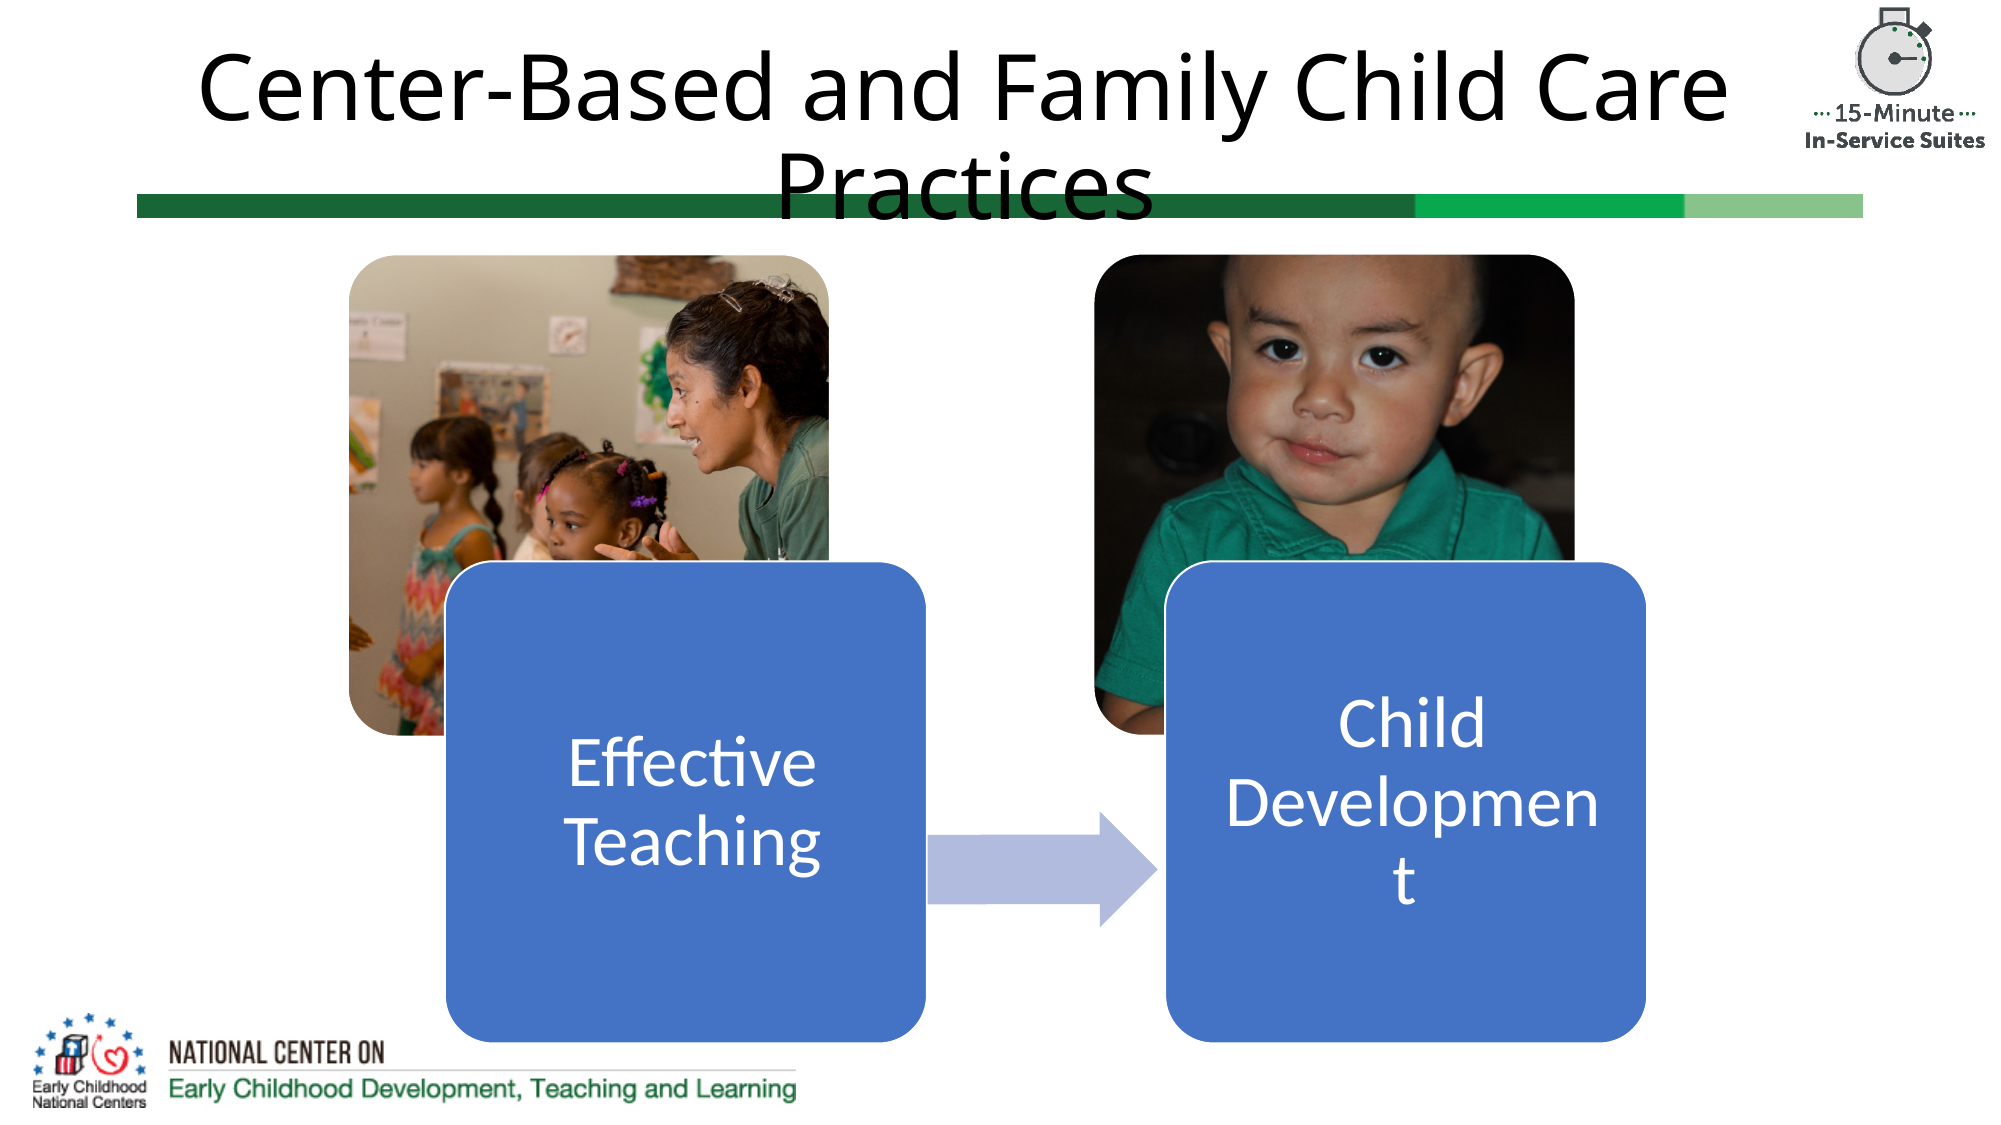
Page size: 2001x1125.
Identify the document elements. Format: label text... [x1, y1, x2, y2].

title Center-Based and Family Child Care Practices [102, 61, 1828, 220]
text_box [345, 235, 1655, 1044]
picture [1828, 194, 1863, 218]
picture [1790, 0, 1999, 161]
picture [33, 1013, 796, 1108]
